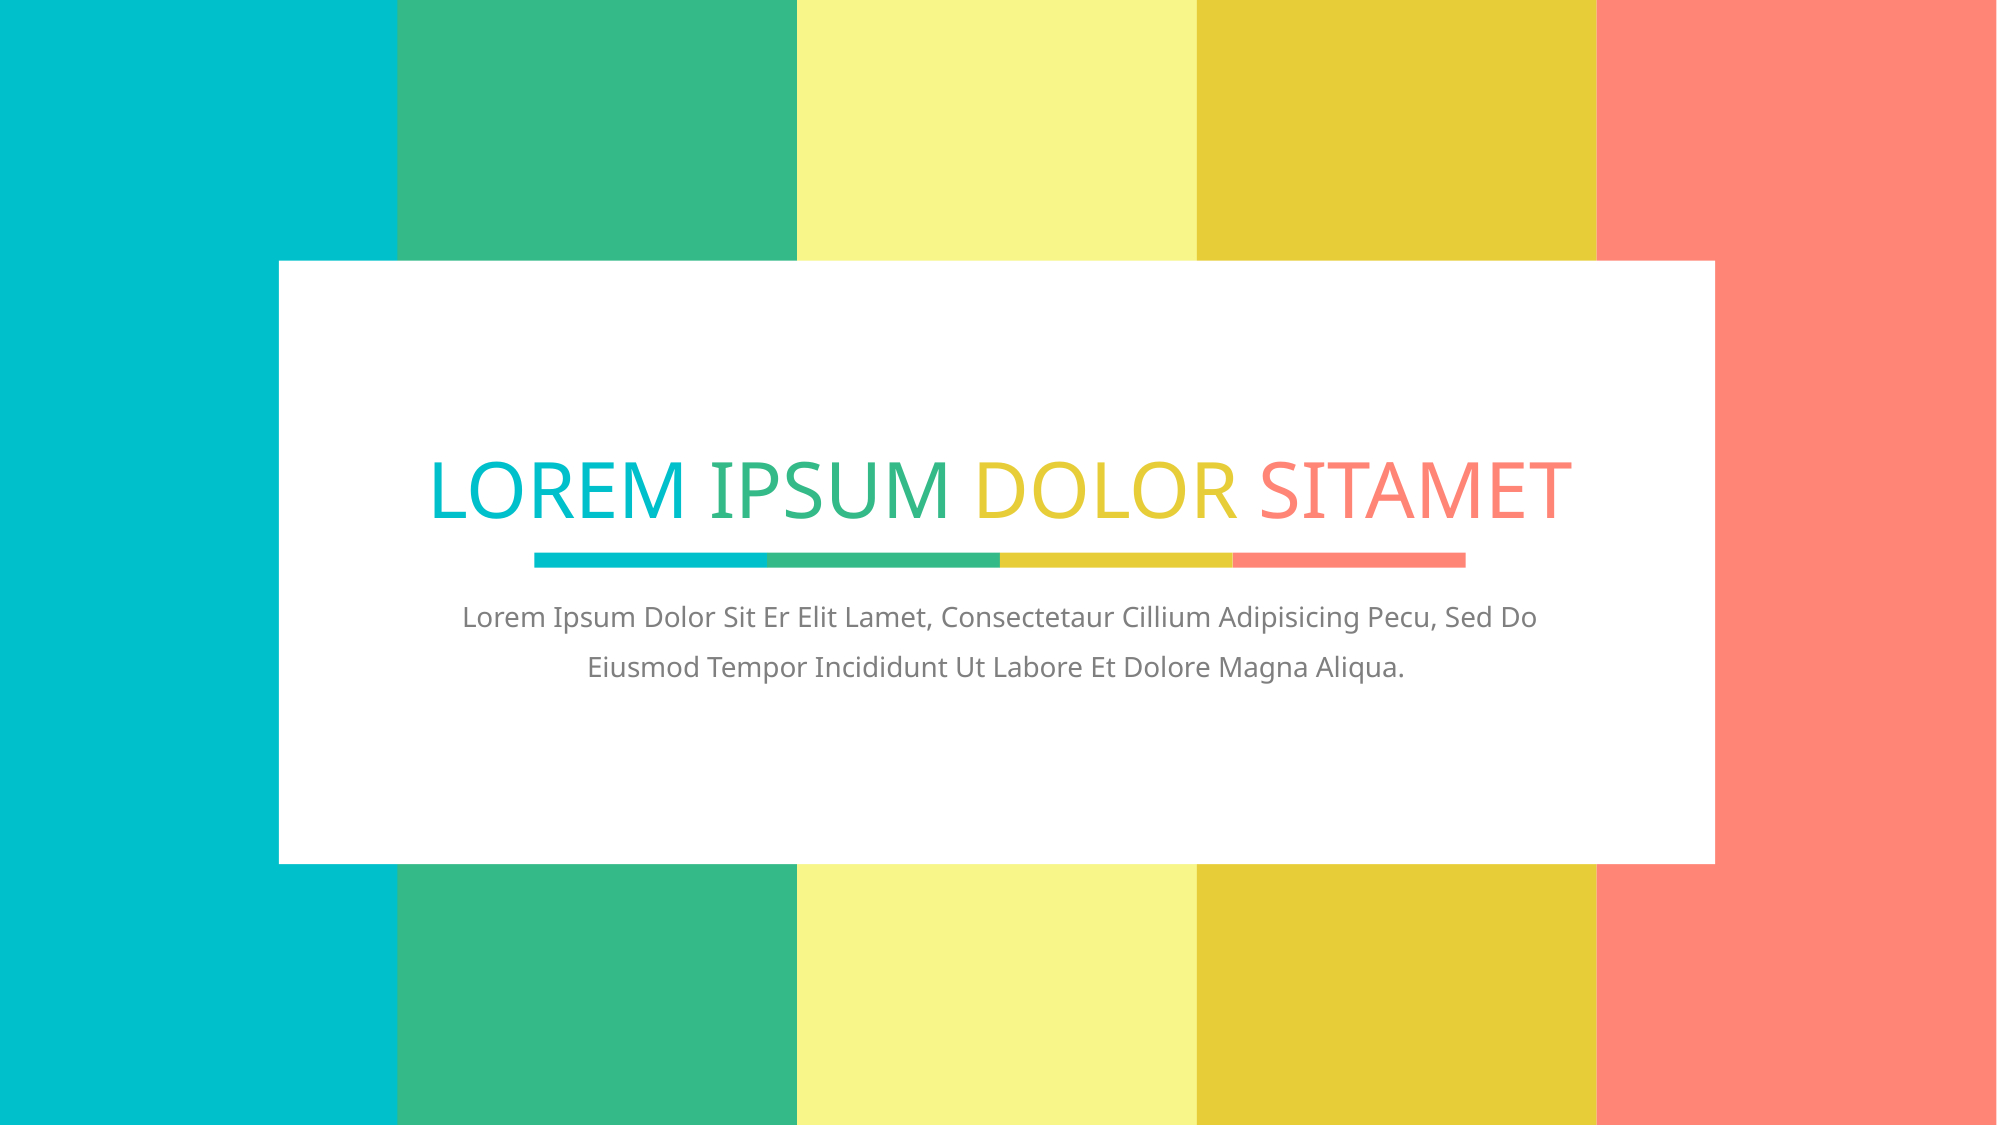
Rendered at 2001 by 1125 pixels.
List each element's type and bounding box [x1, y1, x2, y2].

text_box [396, 865, 796, 1125]
text_box [1196, 0, 1596, 260]
text_box [796, 865, 1196, 1125]
text_box [278, 260, 1716, 865]
text_box [1196, 865, 1596, 1125]
text_box [796, 0, 1196, 260]
text_box [396, 0, 796, 260]
text_box [355, 433, 1645, 687]
text_box [0, 0, 396, 1125]
text_box [1596, 0, 1997, 1125]
